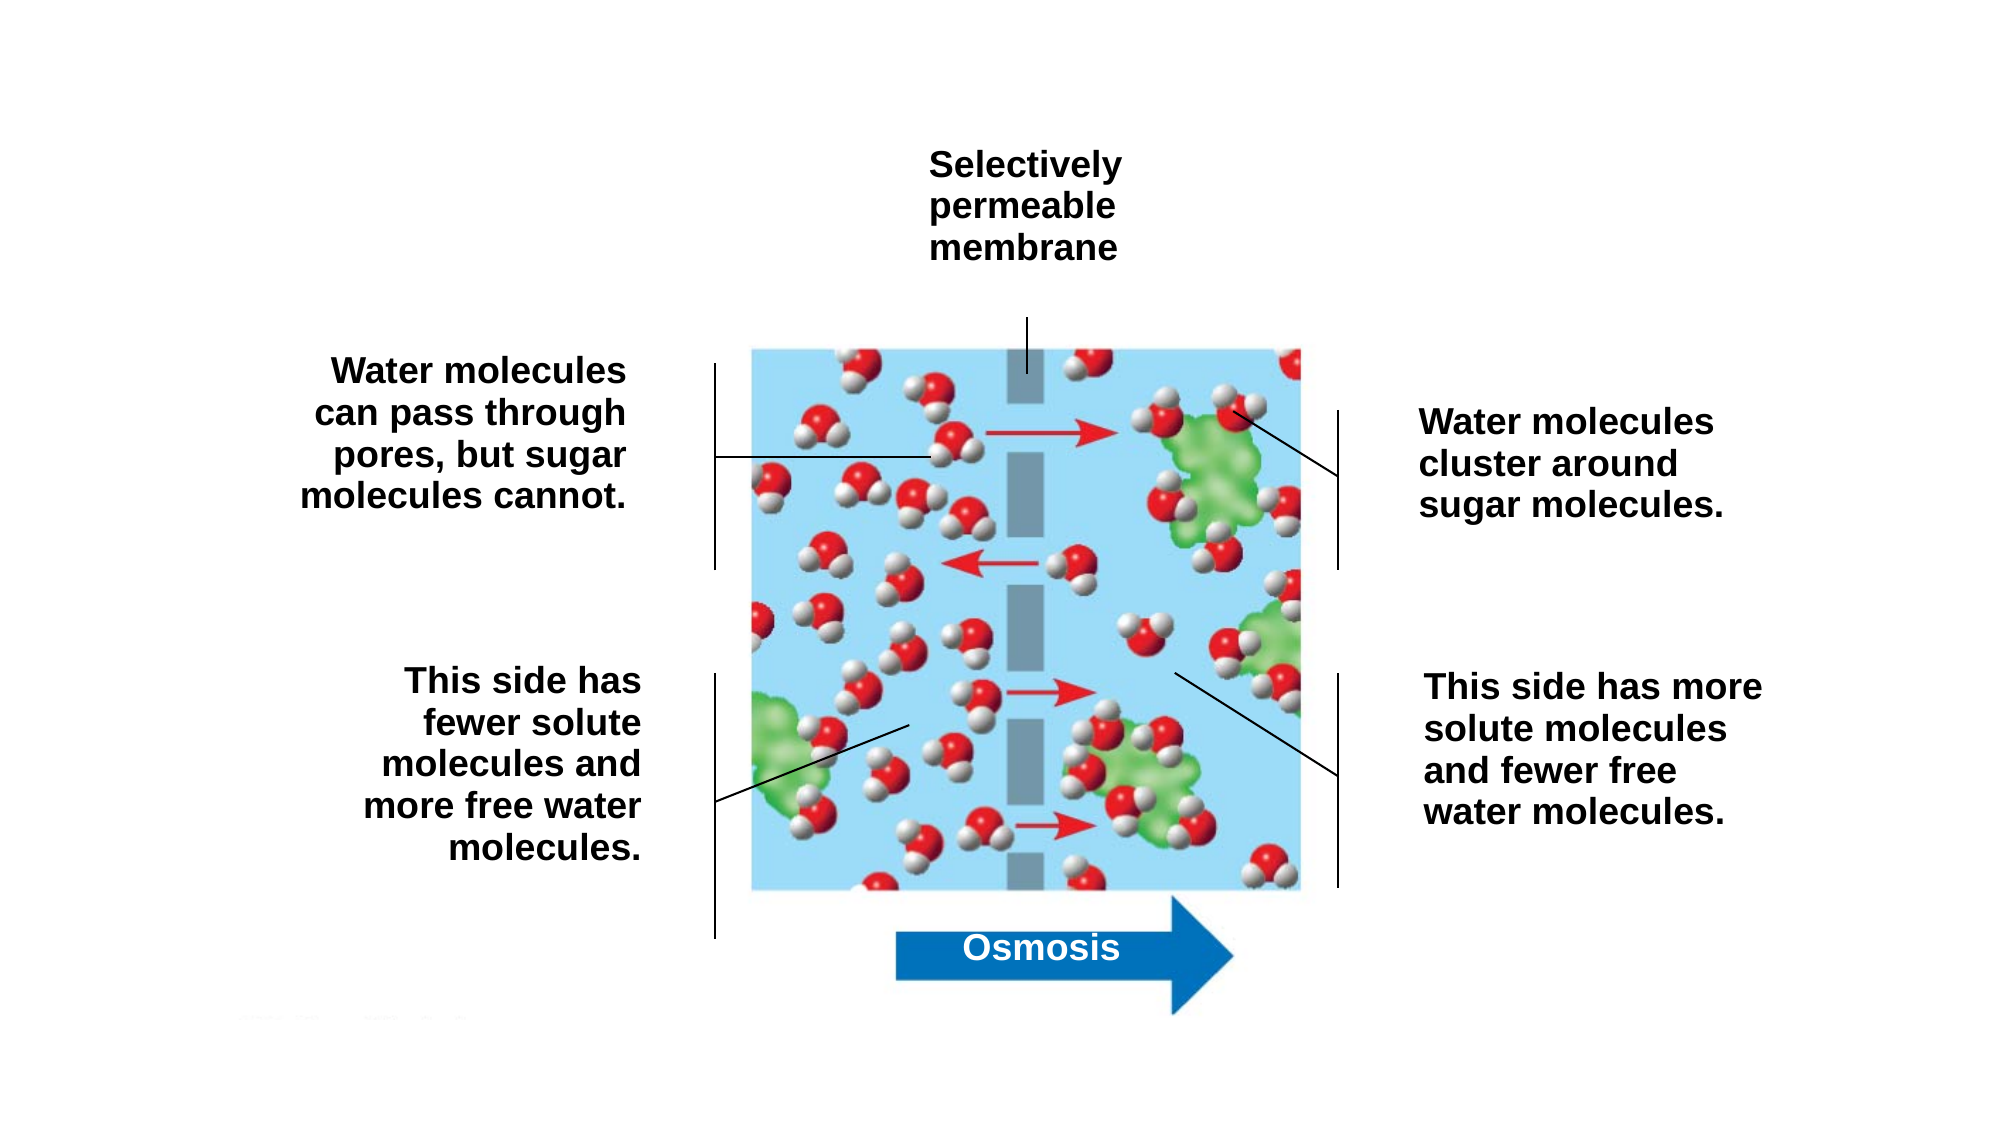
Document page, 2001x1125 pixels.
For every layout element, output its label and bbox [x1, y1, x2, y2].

text_box [228, 143, 1840, 1020]
